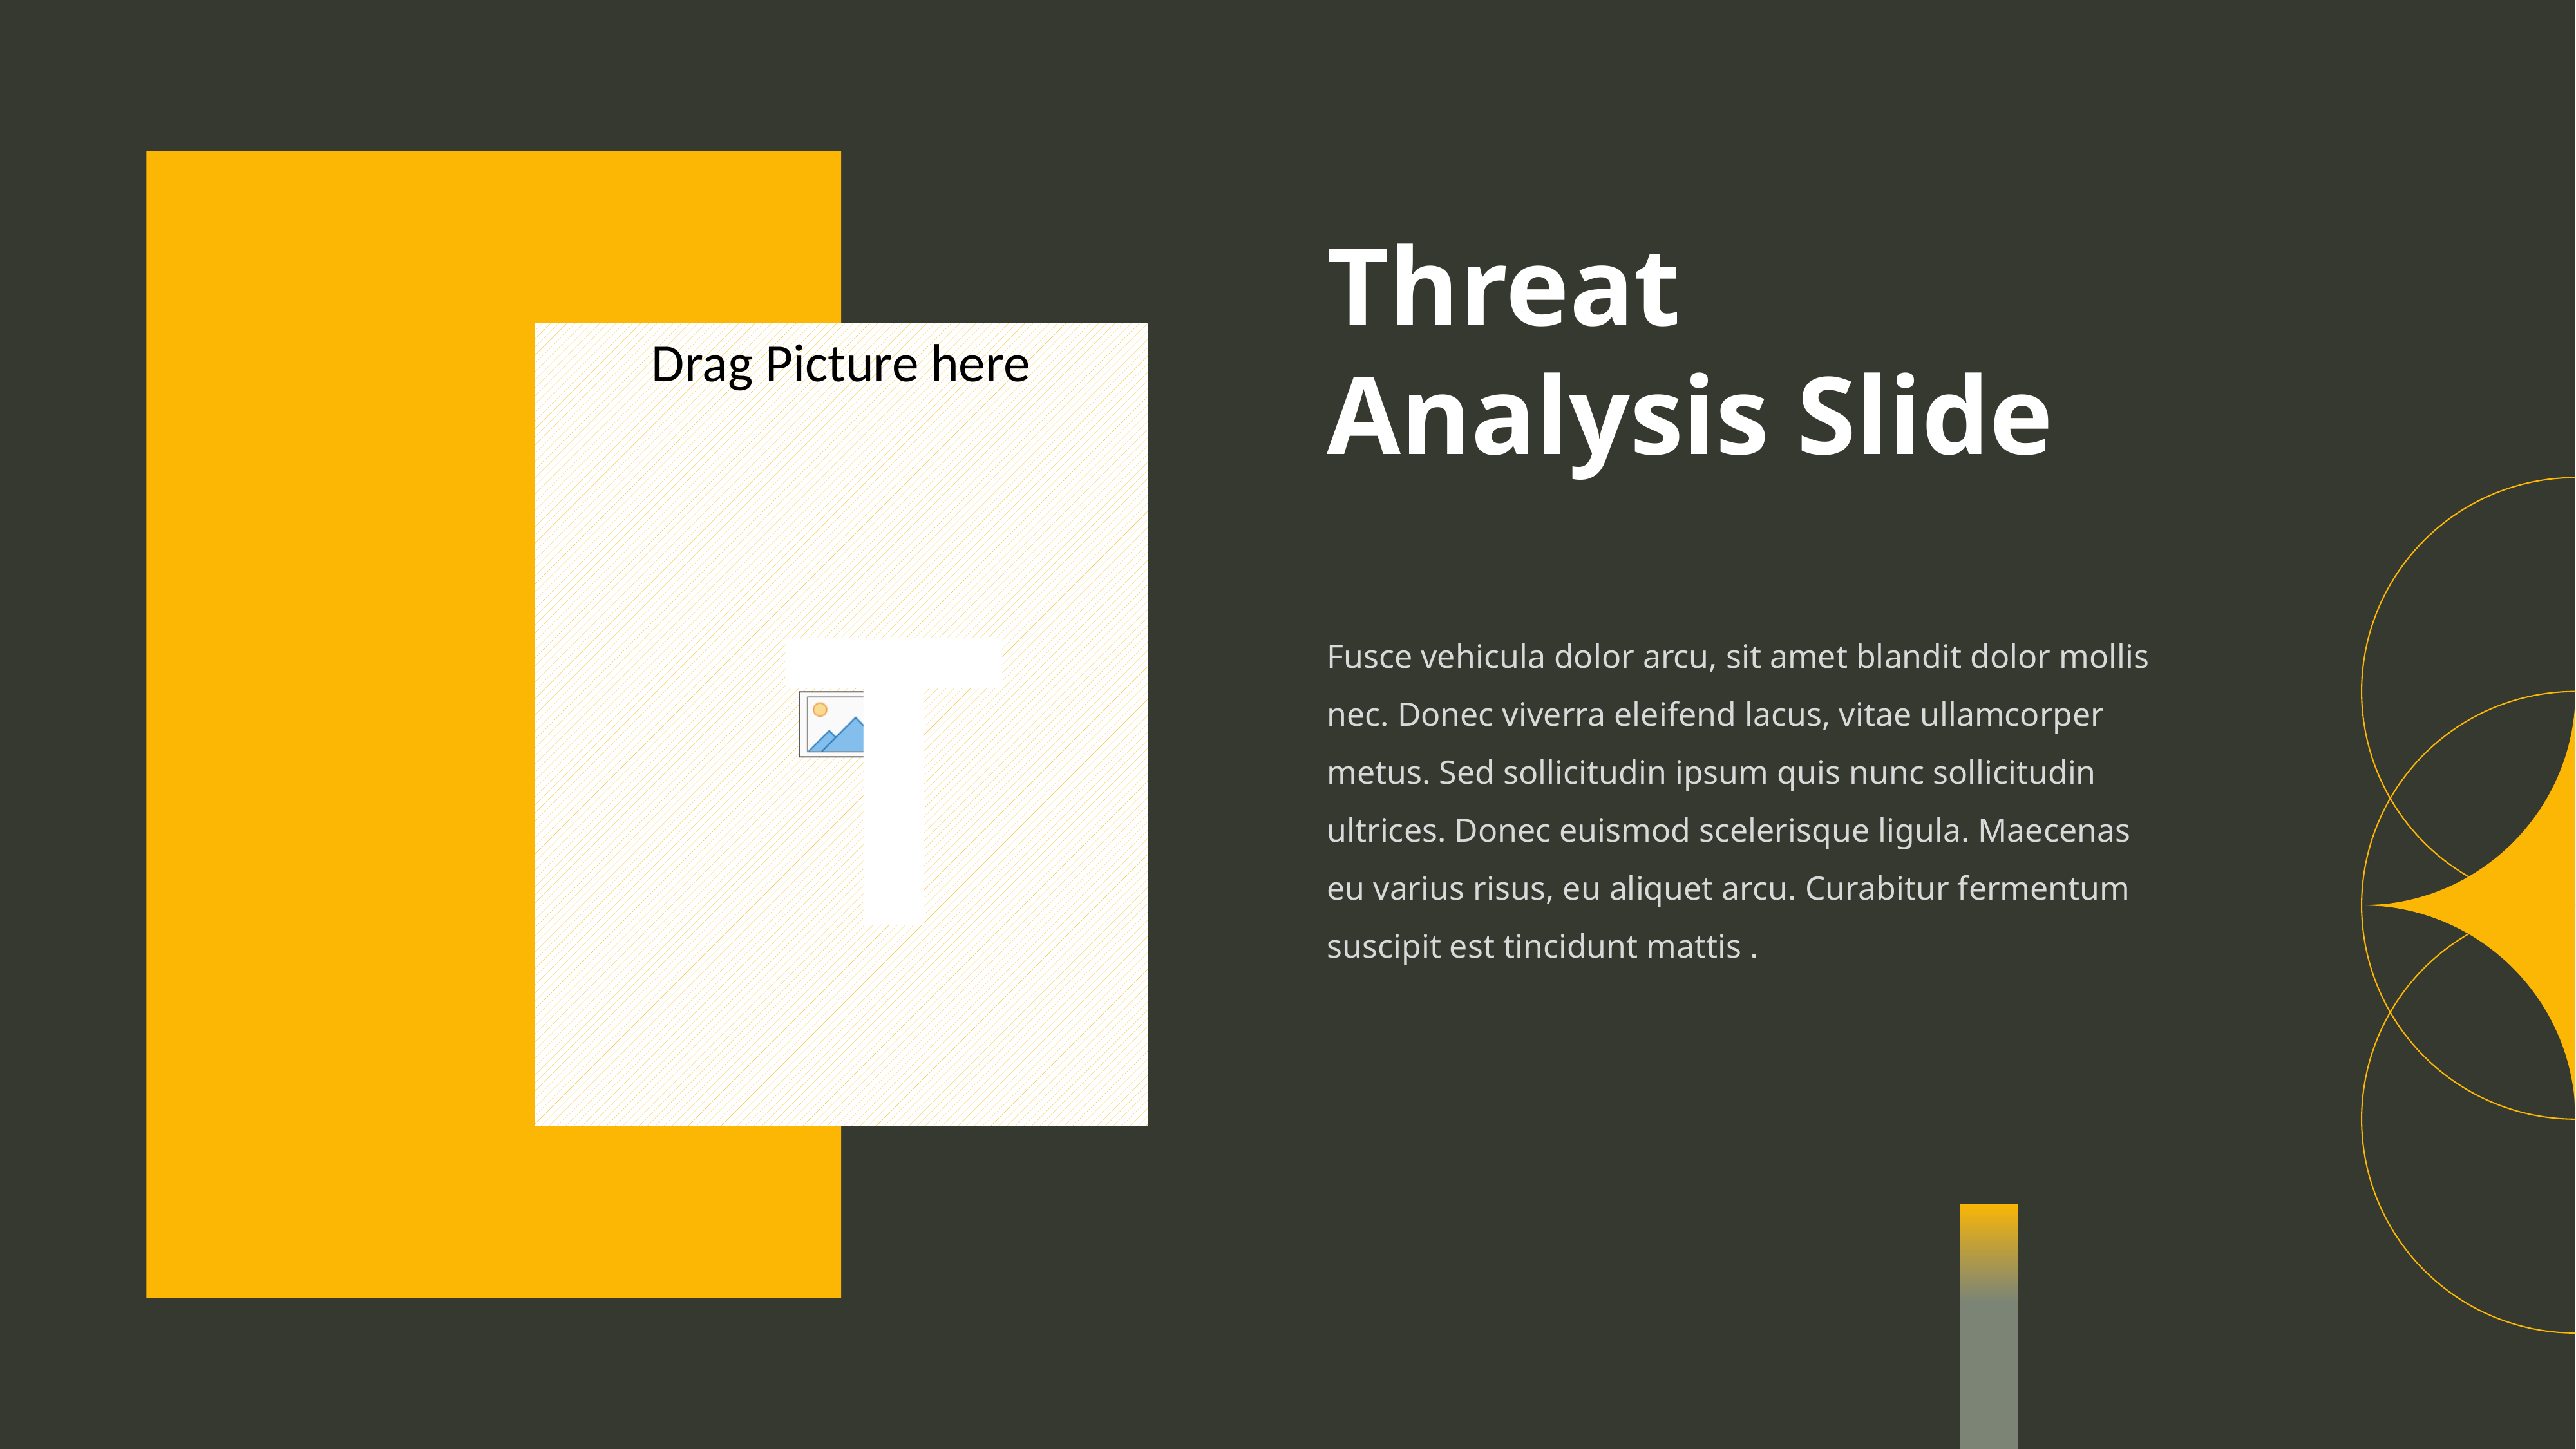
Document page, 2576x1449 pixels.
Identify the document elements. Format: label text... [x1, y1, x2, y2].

text_box Fusce vehicula dolor arcu, sit amet blandit dolor mollis nec. Donec viverra eleifend lacus, vitae ullamcorper metus. Sed sollicitudin ipsum quis nunc sollicitudin ultrices. Donec euismod scelerisque ligula. Maecenas eu varius risus, eu aliquet arcu. Curabitur fermentum suscipit est tincidunt mattis . [1317, 611, 2160, 969]
text_box [1960, 1203, 2019, 1449]
picture [535, 323, 1148, 1126]
text_box [146, 150, 842, 1299]
text_box Threat Analysis Slide [1317, 213, 2080, 481]
